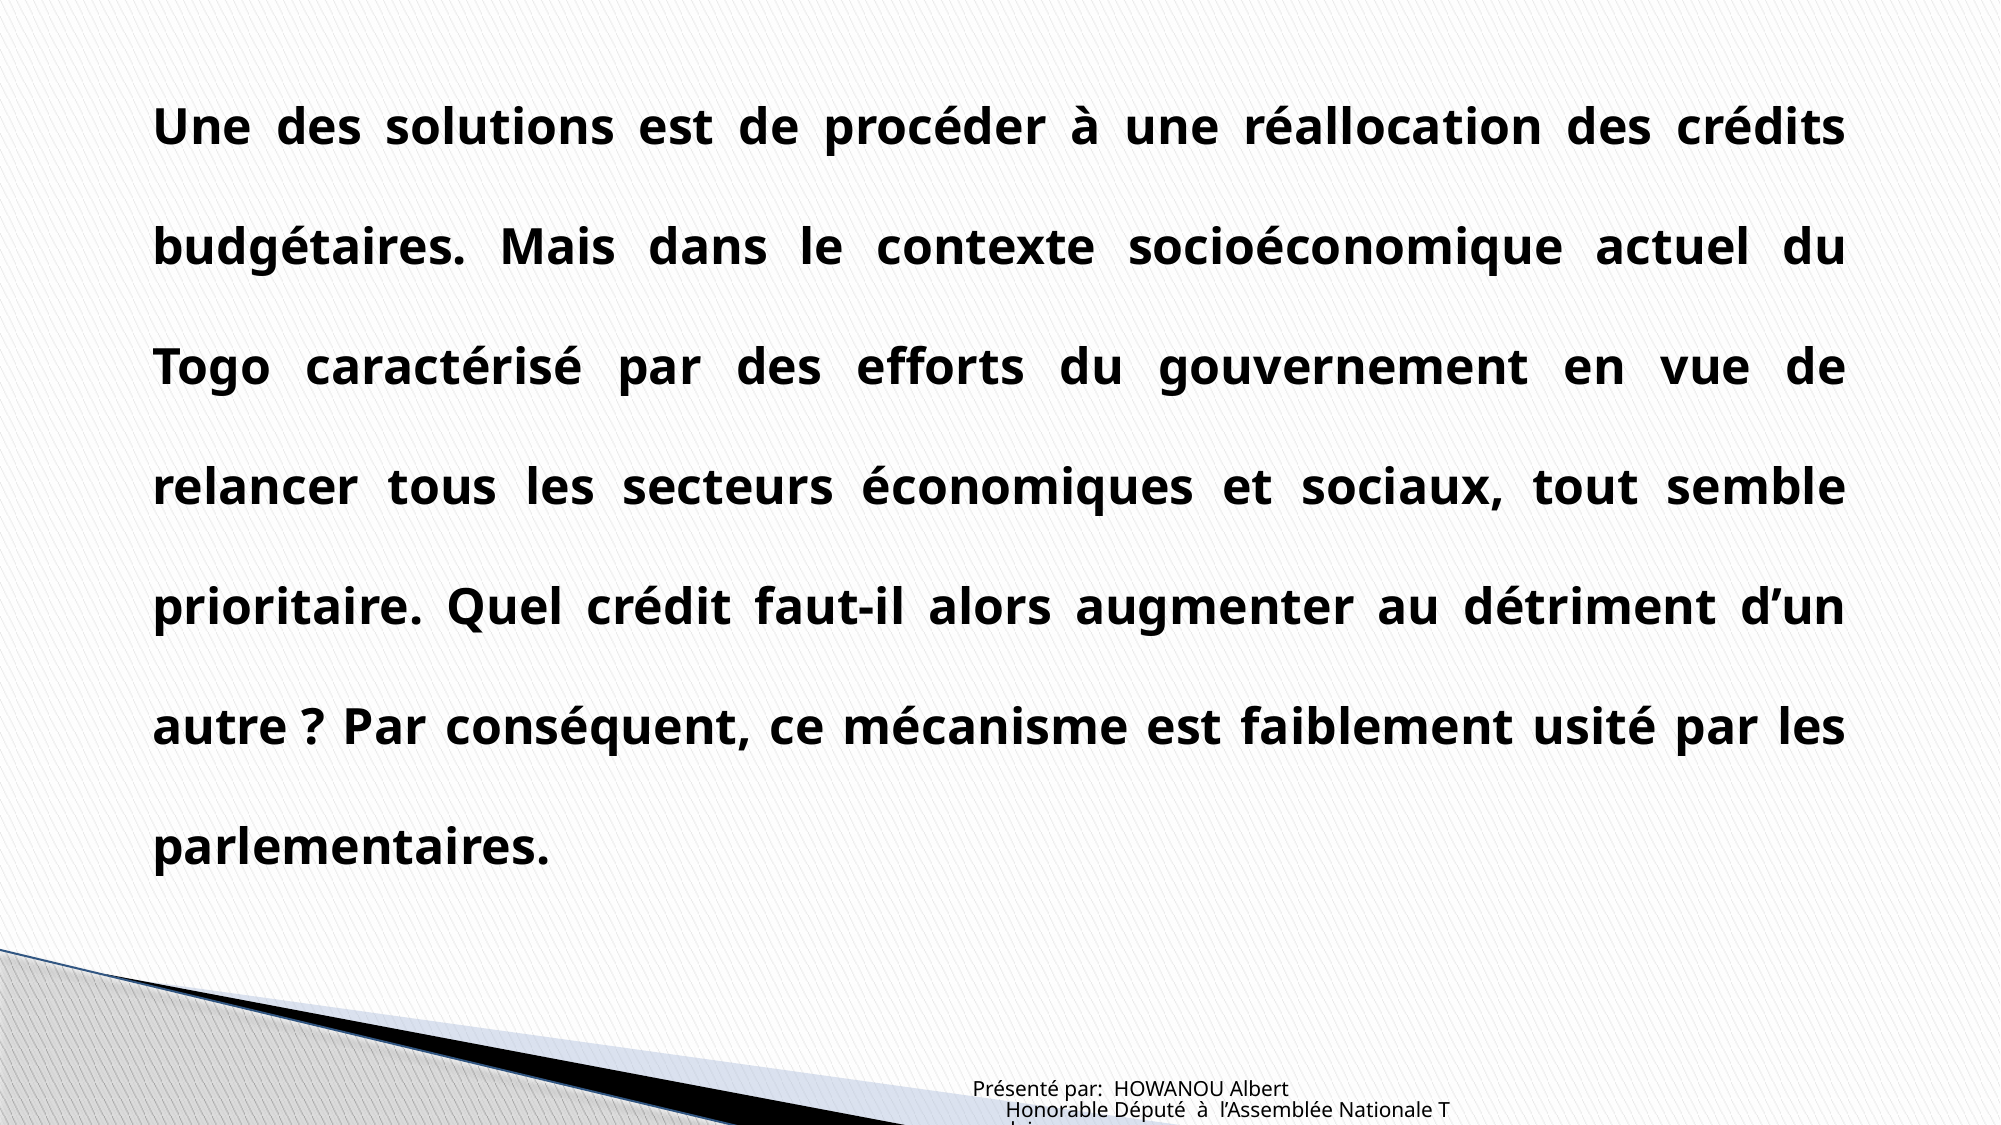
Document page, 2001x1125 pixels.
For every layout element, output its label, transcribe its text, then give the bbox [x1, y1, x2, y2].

list Une des solutions est de procéder à une réallocation des crédits budgétaires. Mais dans le contexte socioéconomique actuel du Togo caractérisé par des efforts du gouvernement en vue de relancer tous les secteurs économiques et sociaux, tout semble prioritaire. Quel crédit faut-il alors augmenter au détriment d’un autre ? Par conséquent, ce mécanisme est faiblement usité par les parlementaires. [137, 27, 1863, 1014]
footer Présenté par: HOWANOU Albert Honorable Député à l’Assemblée Nationale Togolaise [957, 1051, 1473, 1112]
